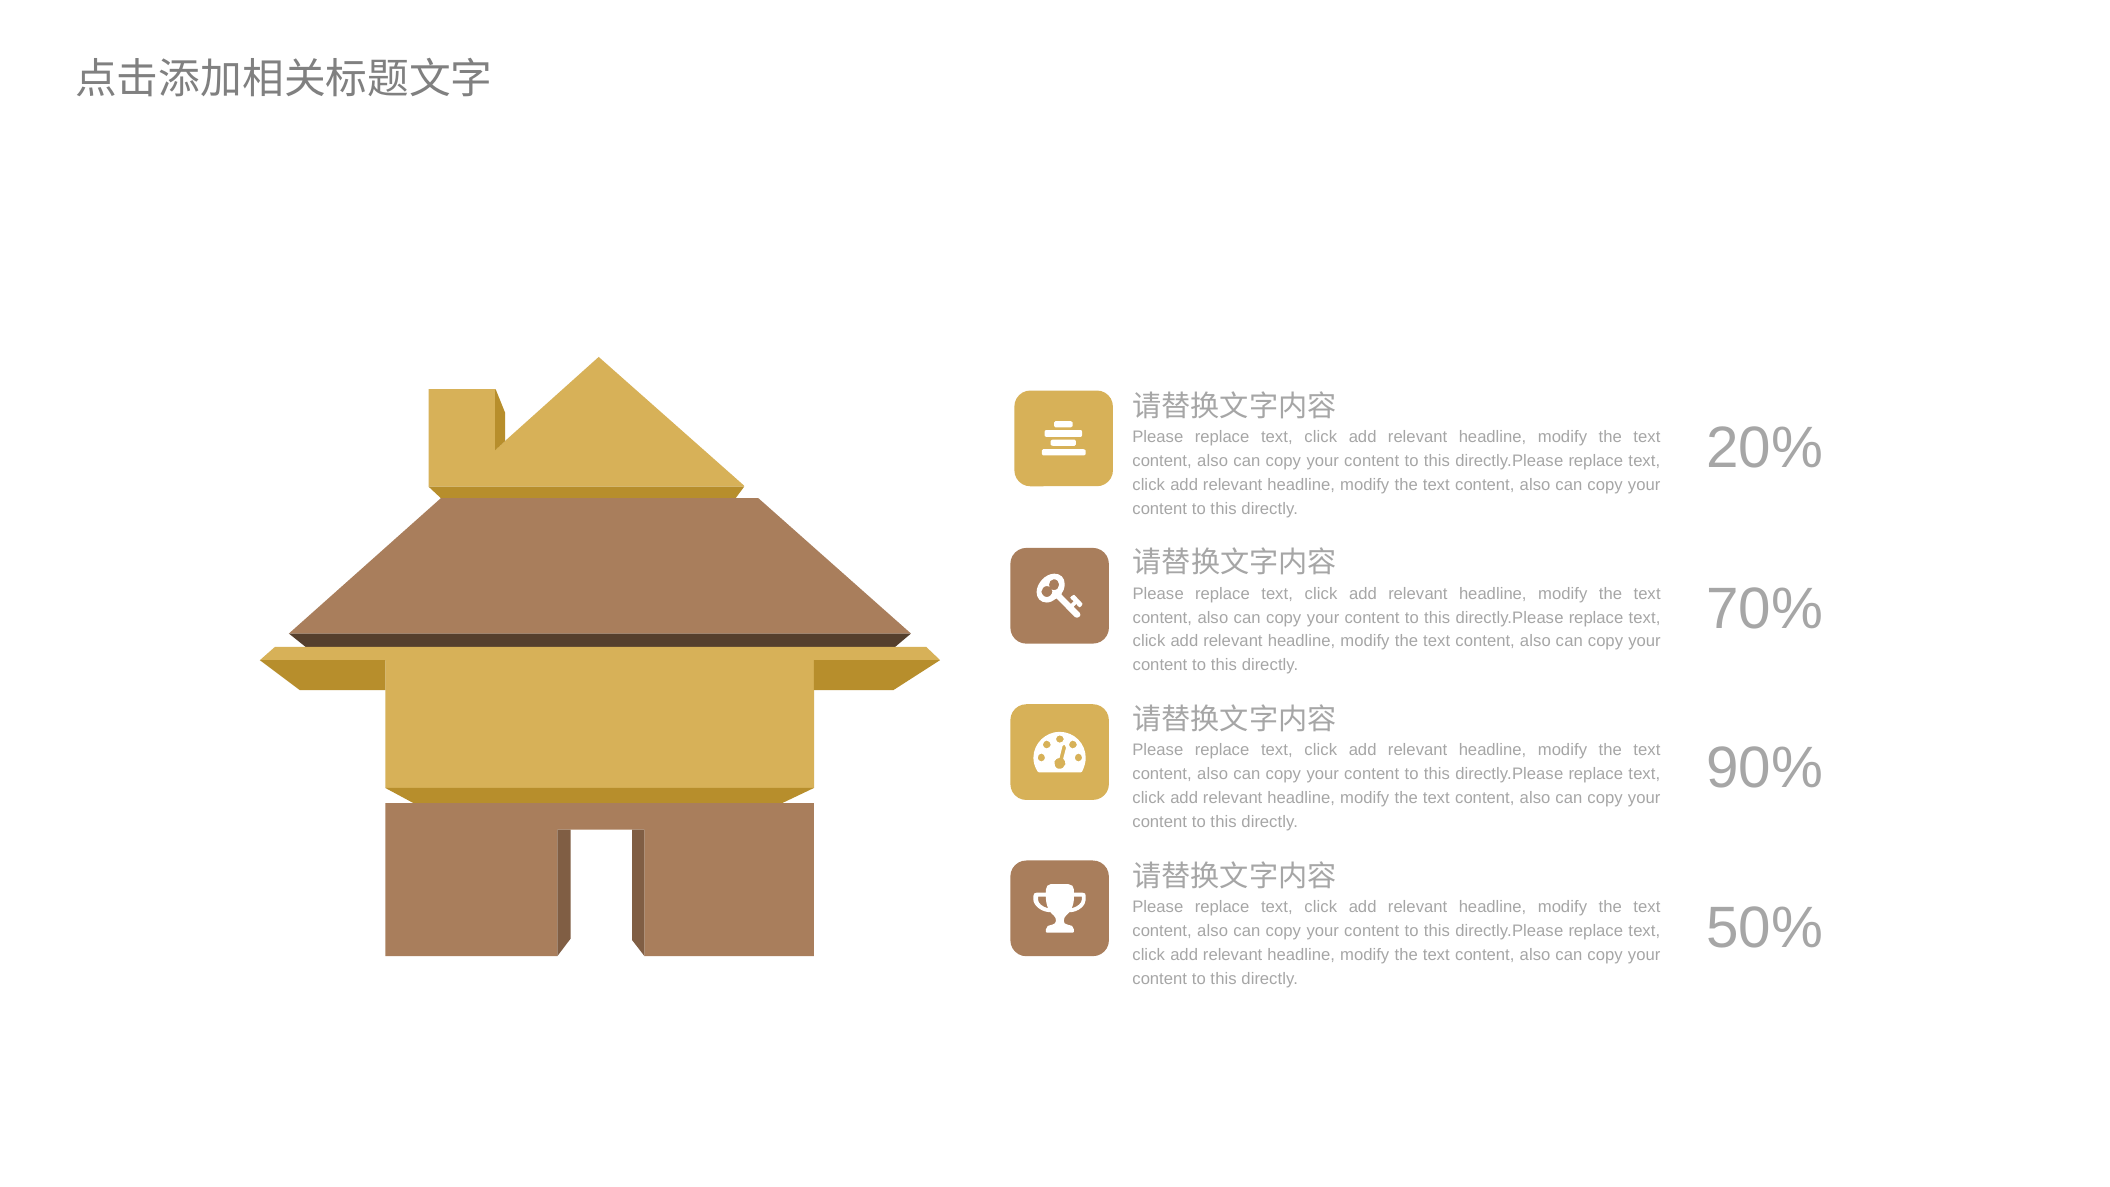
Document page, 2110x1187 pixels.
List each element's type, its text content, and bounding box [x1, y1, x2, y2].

text_box 请替换文字内容 Please replace text, click add relevant headline, modify the text content, also can copy your content to this directly.Please replace text, click add relevant headline, modify the text content, also can copy your content to this directly. [1132, 379, 1662, 518]
text_box 70% [1706, 555, 1824, 640]
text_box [288, 498, 911, 646]
text_box 请替换文字内容 Please replace text, click add relevant headline, modify the text content, also can copy your content to this directly.Please replace text, click add relevant headline, modify the text content, also can copy your content to this directly. [1132, 849, 1662, 988]
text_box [1010, 704, 1109, 800]
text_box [428, 356, 745, 498]
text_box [385, 803, 814, 957]
text_box 点击添加相关标题文字 [59, 44, 563, 107]
text_box 请替换文字内容 Please replace text, click add relevant headline, modify the text content, also can copy your content to this directly.Please replace text, click add relevant headline, modify the text content, also can copy your content to this directly. [1132, 693, 1662, 831]
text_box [1010, 860, 1109, 957]
text_box 20% [1706, 395, 1824, 480]
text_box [1014, 390, 1113, 487]
text_box 请替换文字内容 Please replace text, click add relevant headline, modify the text content, also can copy your content to this directly.Please replace text, click add relevant headline, modify the text content, also can copy your content to this directly. [1132, 536, 1662, 675]
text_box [259, 646, 941, 804]
text_box 50% [1706, 874, 1824, 959]
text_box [1010, 547, 1109, 644]
text_box 90% [1706, 715, 1824, 800]
